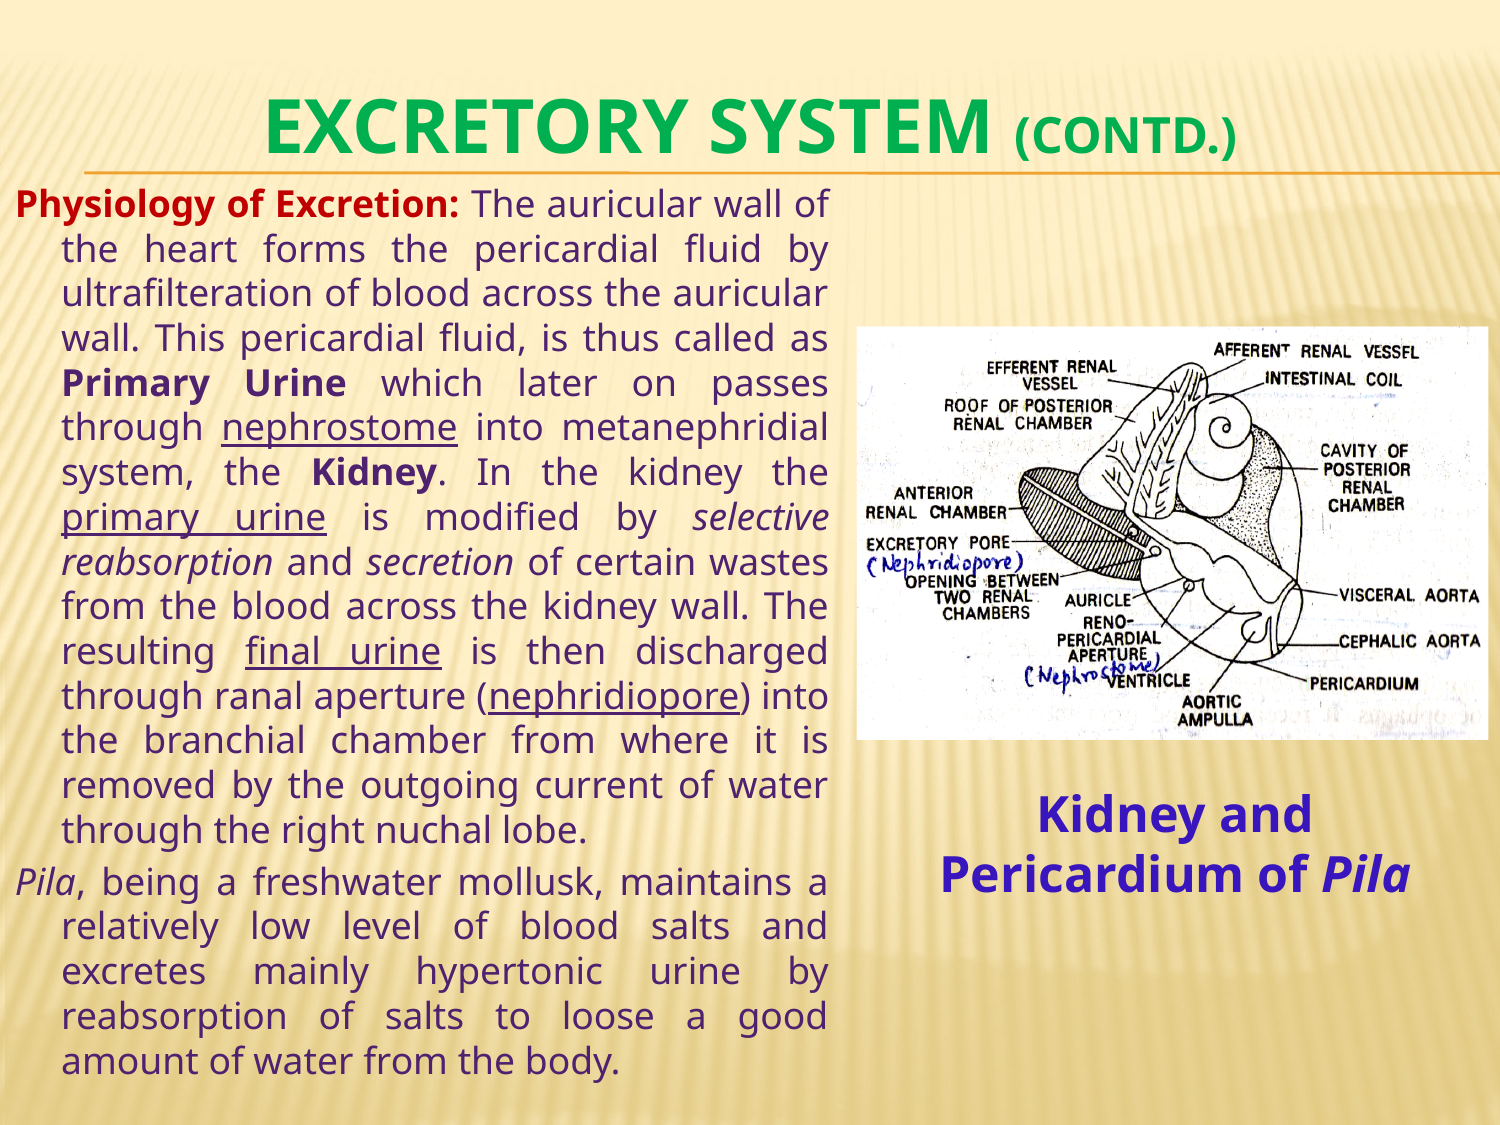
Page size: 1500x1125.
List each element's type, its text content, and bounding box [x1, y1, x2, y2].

list Physiology of Excretion: The auricular wall of the heart forms the pericardial fluid by ultrafilteration of blood across the auricular wall. This pericardial fluid, is thus called as Primary Urine which later on passes through nephrostome into metanephridial system, the Kidney. In the kidney the primary urine is modified by selective reabsorption and secretion of certain wastes from the blood across the kidney wall. The resulting final urine is then discharged through ranal aperture (nephridiopore) into the branchial chamber from where it is removed by the outgoing current of water through the right nuchal lobe. Pila, being a freshwater mollusk, maintains a relatively low level of blood salts and excretes mainly hypertonic urine by reabsorption of salts to loose a good amount of water from the body. [0, 172, 845, 1125]
text_box Kidney and Pericardium of Pila [891, 775, 1459, 910]
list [965, 216, 1380, 850]
title Excretory System (Contd.) [0, 54, 1500, 193]
